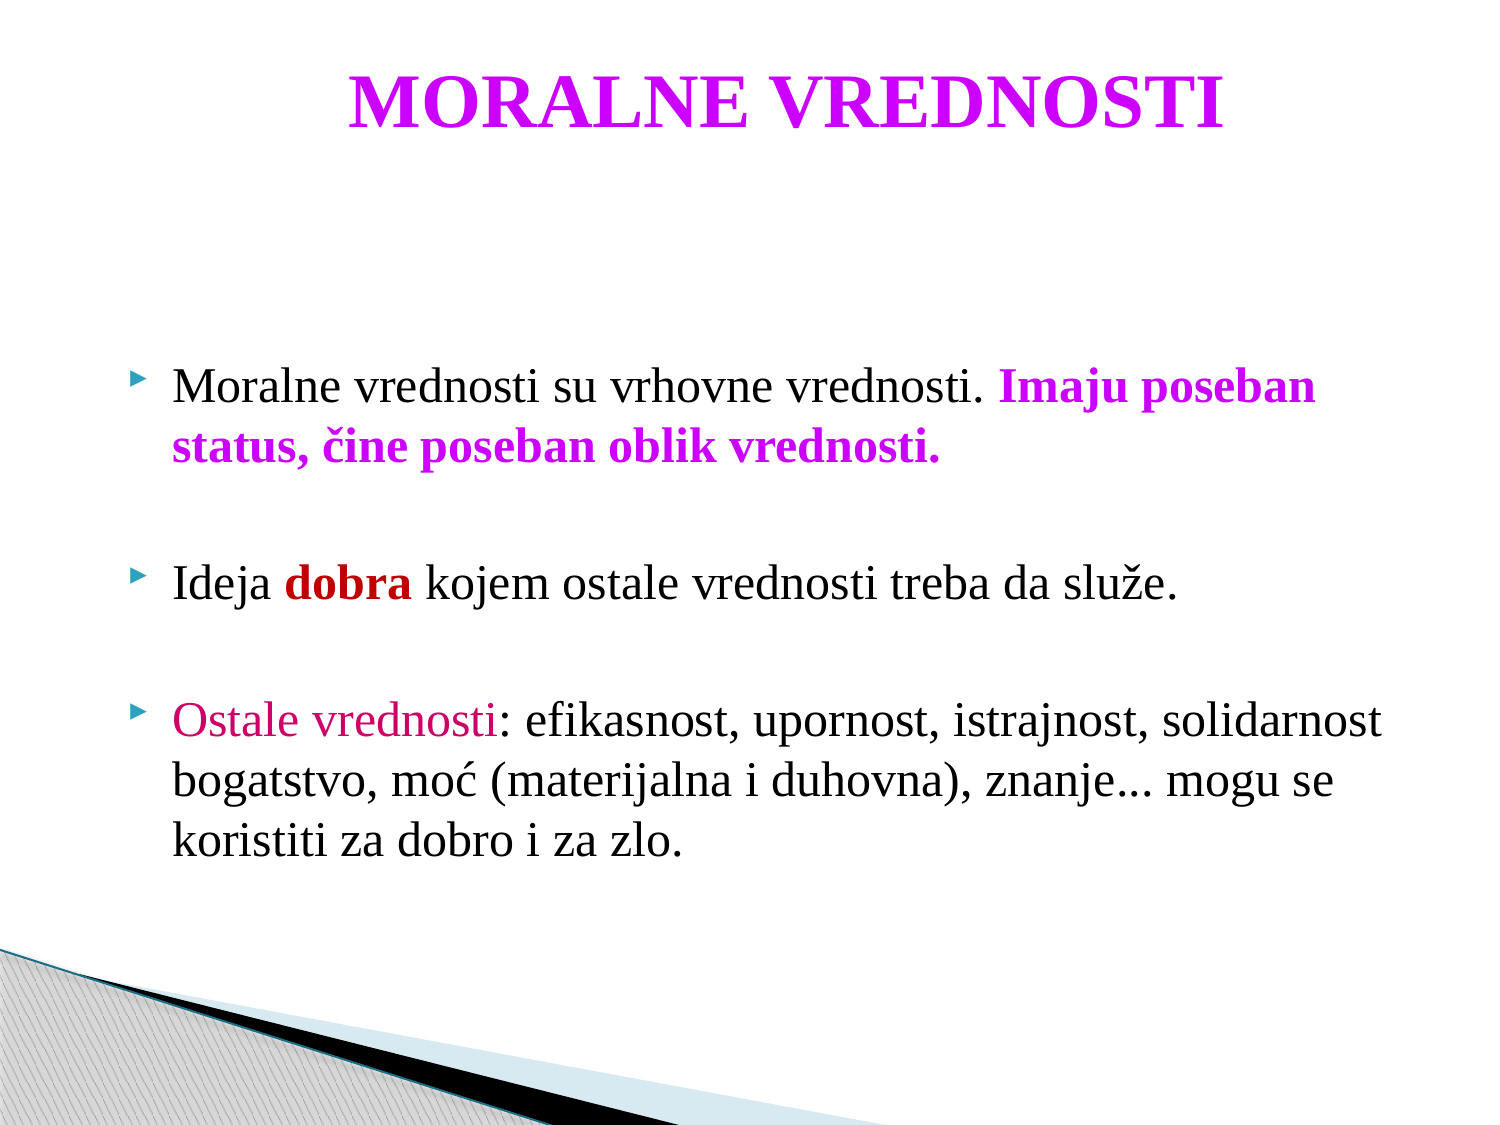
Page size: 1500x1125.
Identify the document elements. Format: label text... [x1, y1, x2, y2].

list MORALNE VREDNOSTI Moralne vrednosti su vrhovne vrednosti. Imaju poseban status, čine poseban oblik vrednosti. Ideja dobra kojem ostale vrednosti treba da služe. Ostale vrednosti: efikasnost, upornost, istrajnost, solidarnost bogatstvo, moć (materijalna i duhovna), znanje... mogu se koristiti za dobro i za zlo. [111, 42, 1463, 832]
